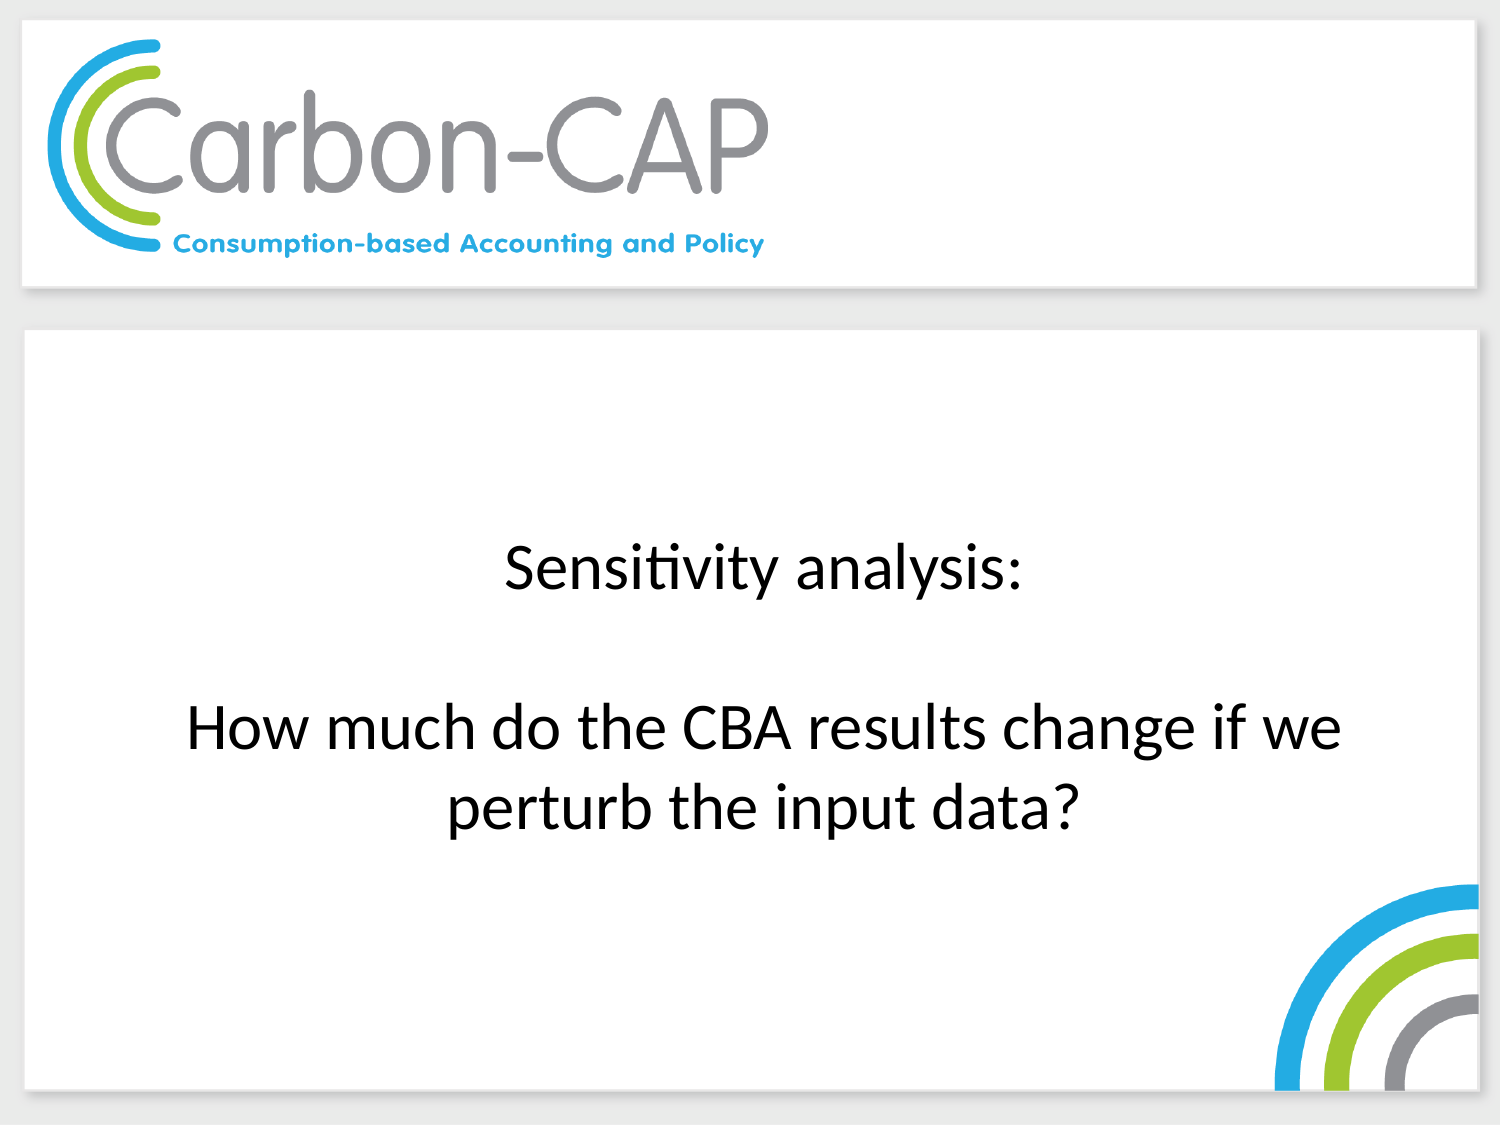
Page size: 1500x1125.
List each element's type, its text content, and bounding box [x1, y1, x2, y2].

picture [0, 0, 1500, 1125]
text_box Sensitivity analysis: How much do the CBA results change if we perturb the input data? [112, 515, 1418, 850]
